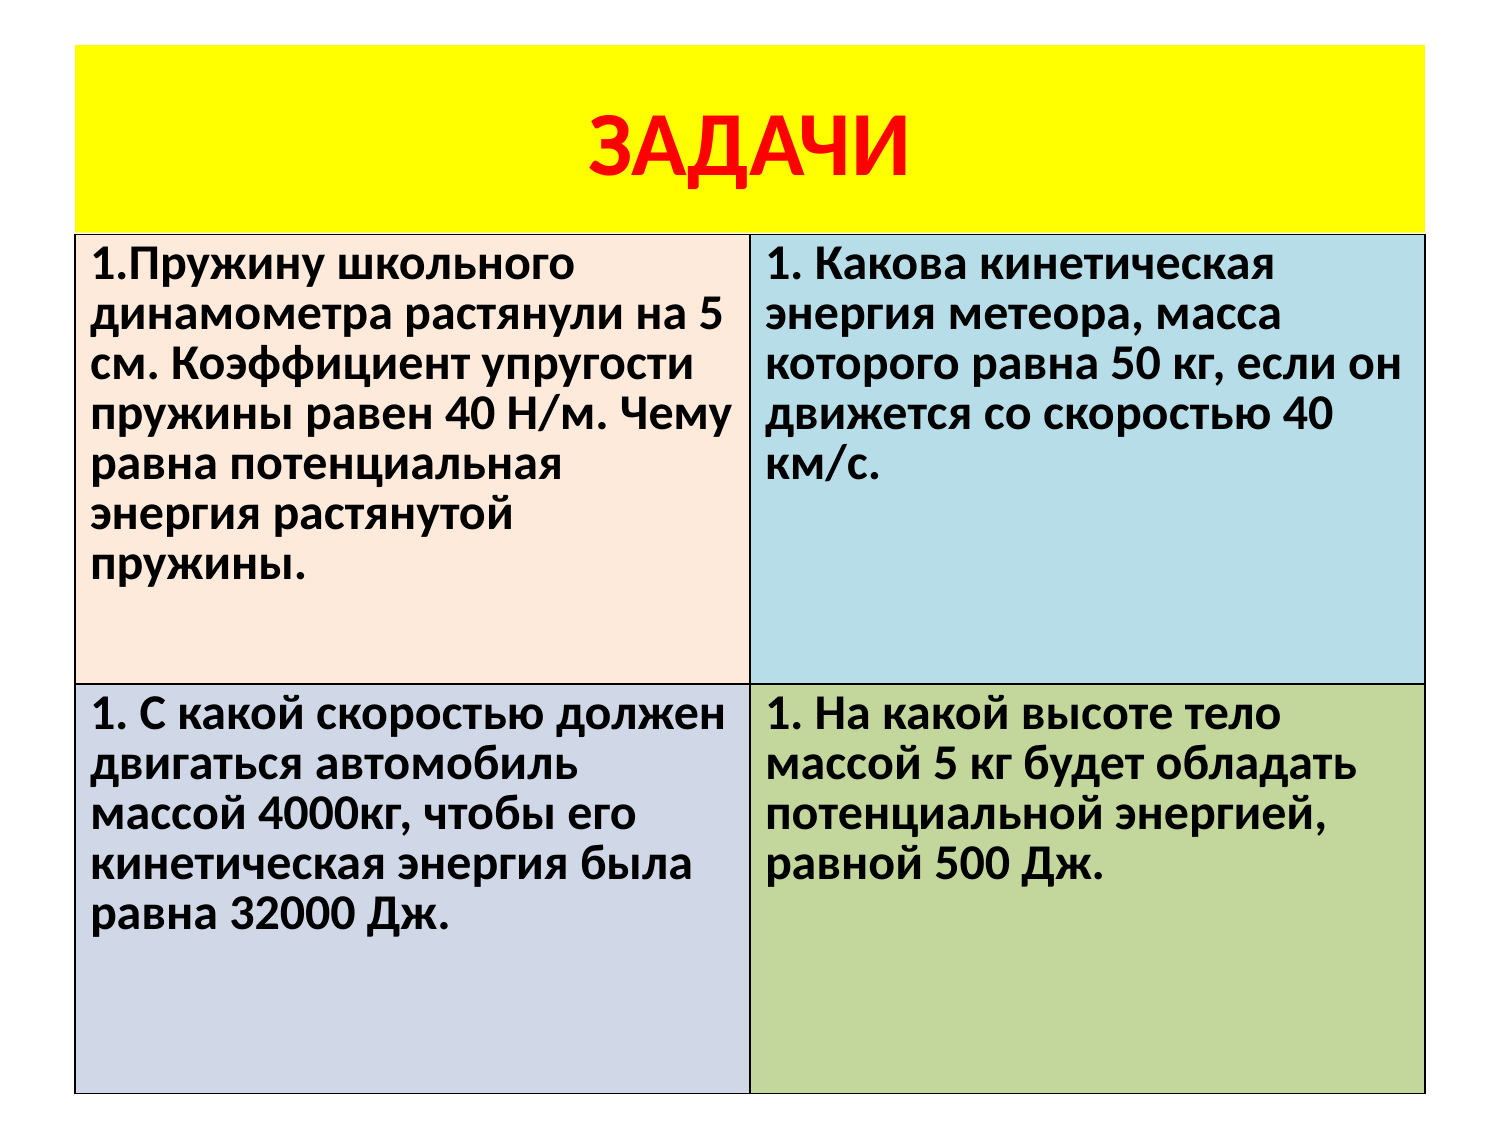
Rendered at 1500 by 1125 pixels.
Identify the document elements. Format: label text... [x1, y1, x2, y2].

table_header 1. Какова кинетическая энергия метеора, масса которого равна 50 кг, если он движется со скоростью 40 км/с. [751, 235, 1424, 683]
title ЗАДАЧИ [75, 45, 1425, 233]
table_cell 1. На какой высоте тело массой 5 кг будет обладать потенциальной энергией, равной 500 Дж. [751, 685, 1424, 1093]
table_header 1.Пружину школьного динамометра растянули на 5 см. Коэффициент упругости пружины равен 40 Н/м. Чему равна потенциальная энергия растянутой пружины. [76, 235, 749, 683]
table_cell 1. С какой скоростью должен двигаться автомобиль массой 4000кг, чтобы его кинетическая энергия была равна 32000 Дж. [76, 685, 749, 1093]
